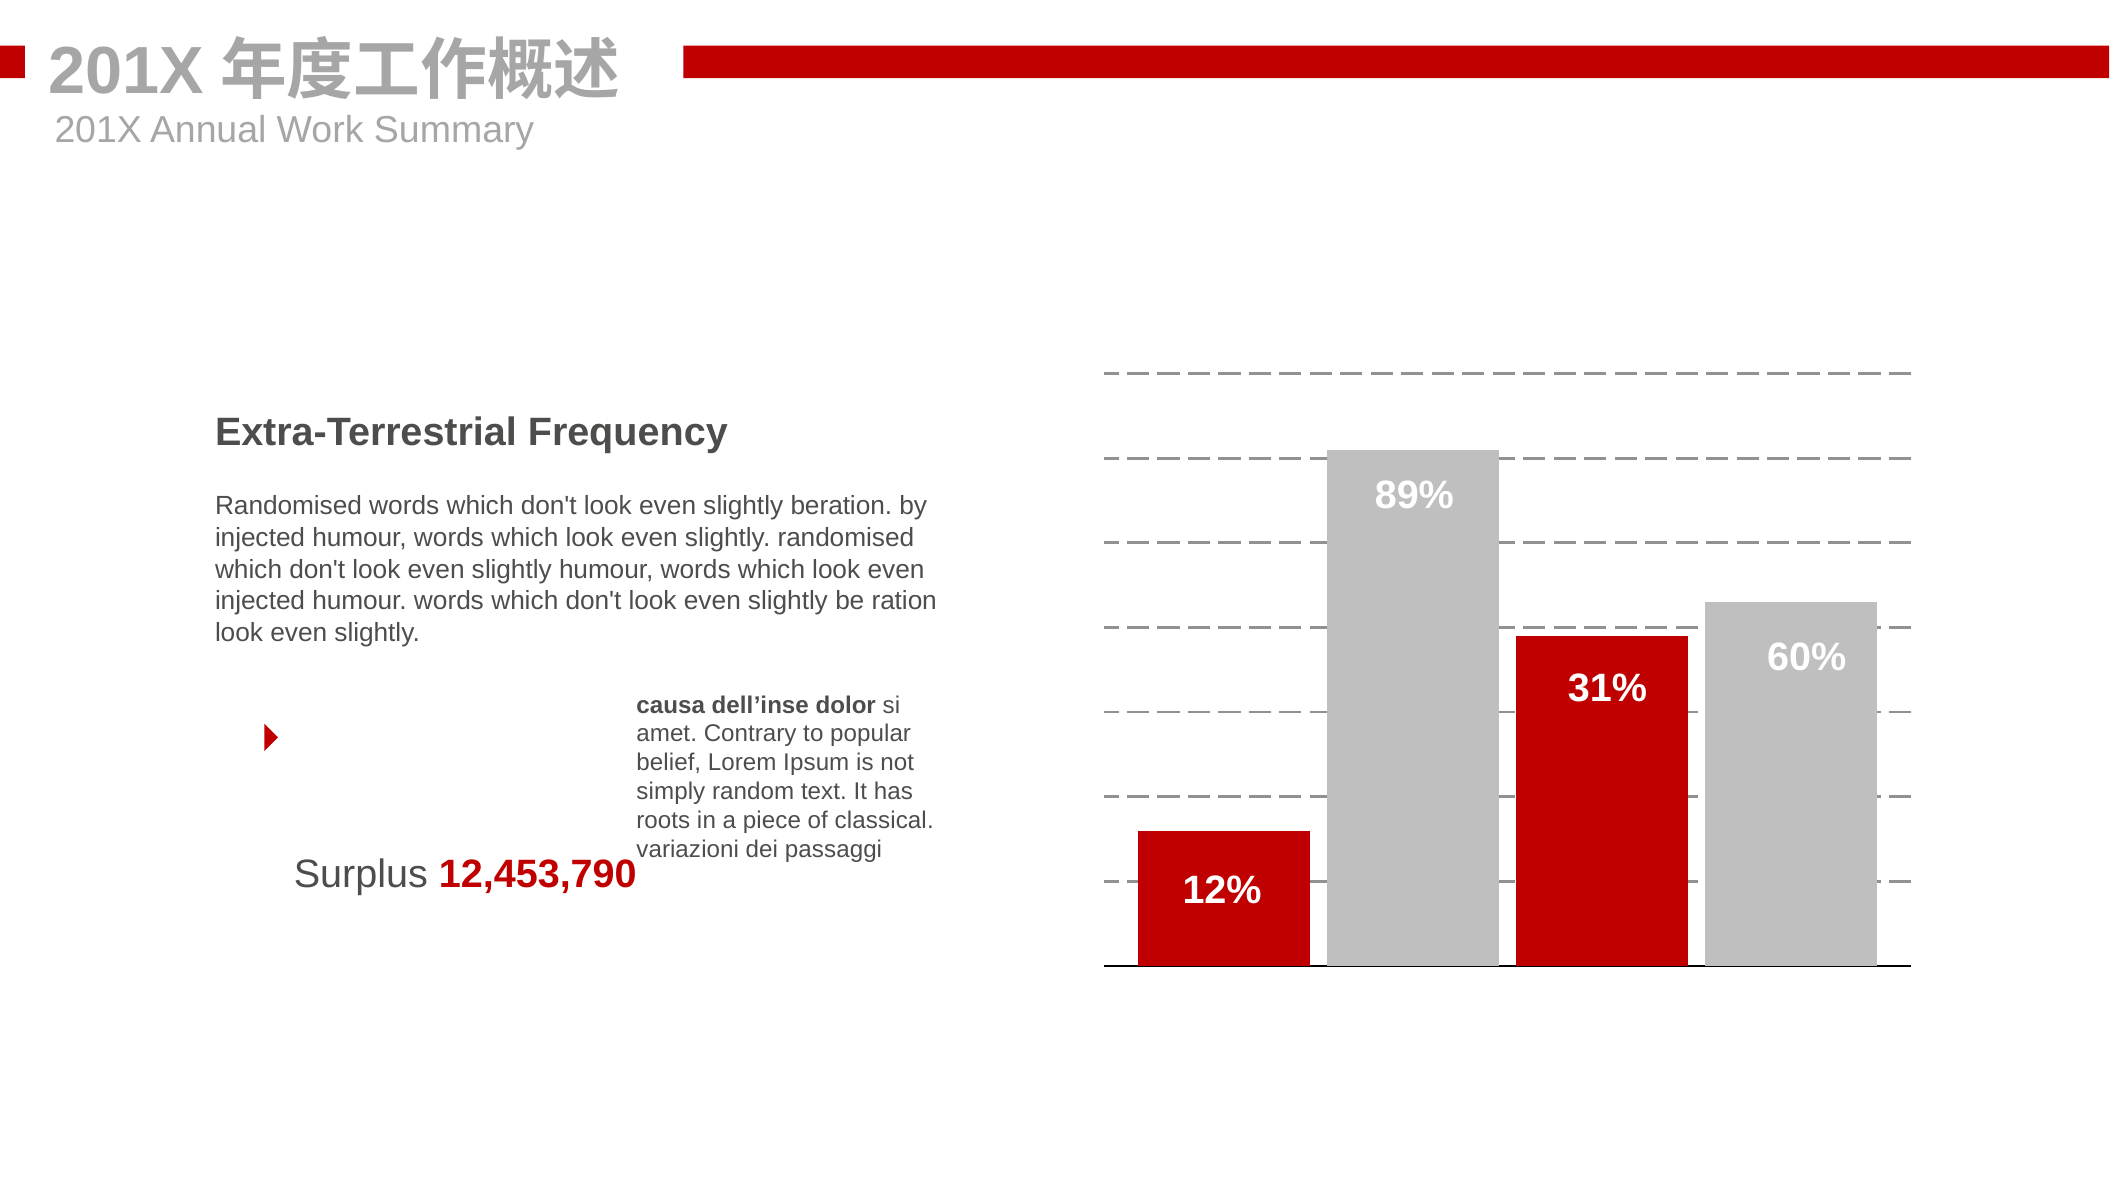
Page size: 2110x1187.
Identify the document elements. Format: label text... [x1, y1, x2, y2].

text_box causa dell’inse dolor si amet. Contrary to popular belief, Lorem Ipsum is not simply random text. It has roots in a piece of classical. variazioni dei passaggi [215, 721, 955, 830]
text_box [0, 45, 26, 79]
text_box Randomised words which don't look even slightly beration. by injected humour, words which look even slightly. randomised which don't look even slightly humour, words which look even injected humour. words which don't look even slightly be ration look even slightly. [215, 465, 942, 670]
text_box [682, 45, 2110, 79]
text_box 201X年度工作概述 [48, 26, 621, 107]
text_box 201X Annual Work Summary [54, 104, 535, 150]
chart [1082, 238, 1913, 1000]
text_box Surplus 12,453,790 [293, 843, 648, 906]
text_box Extra-Terrestrial Frequency [215, 406, 742, 459]
text_box [264, 723, 279, 751]
